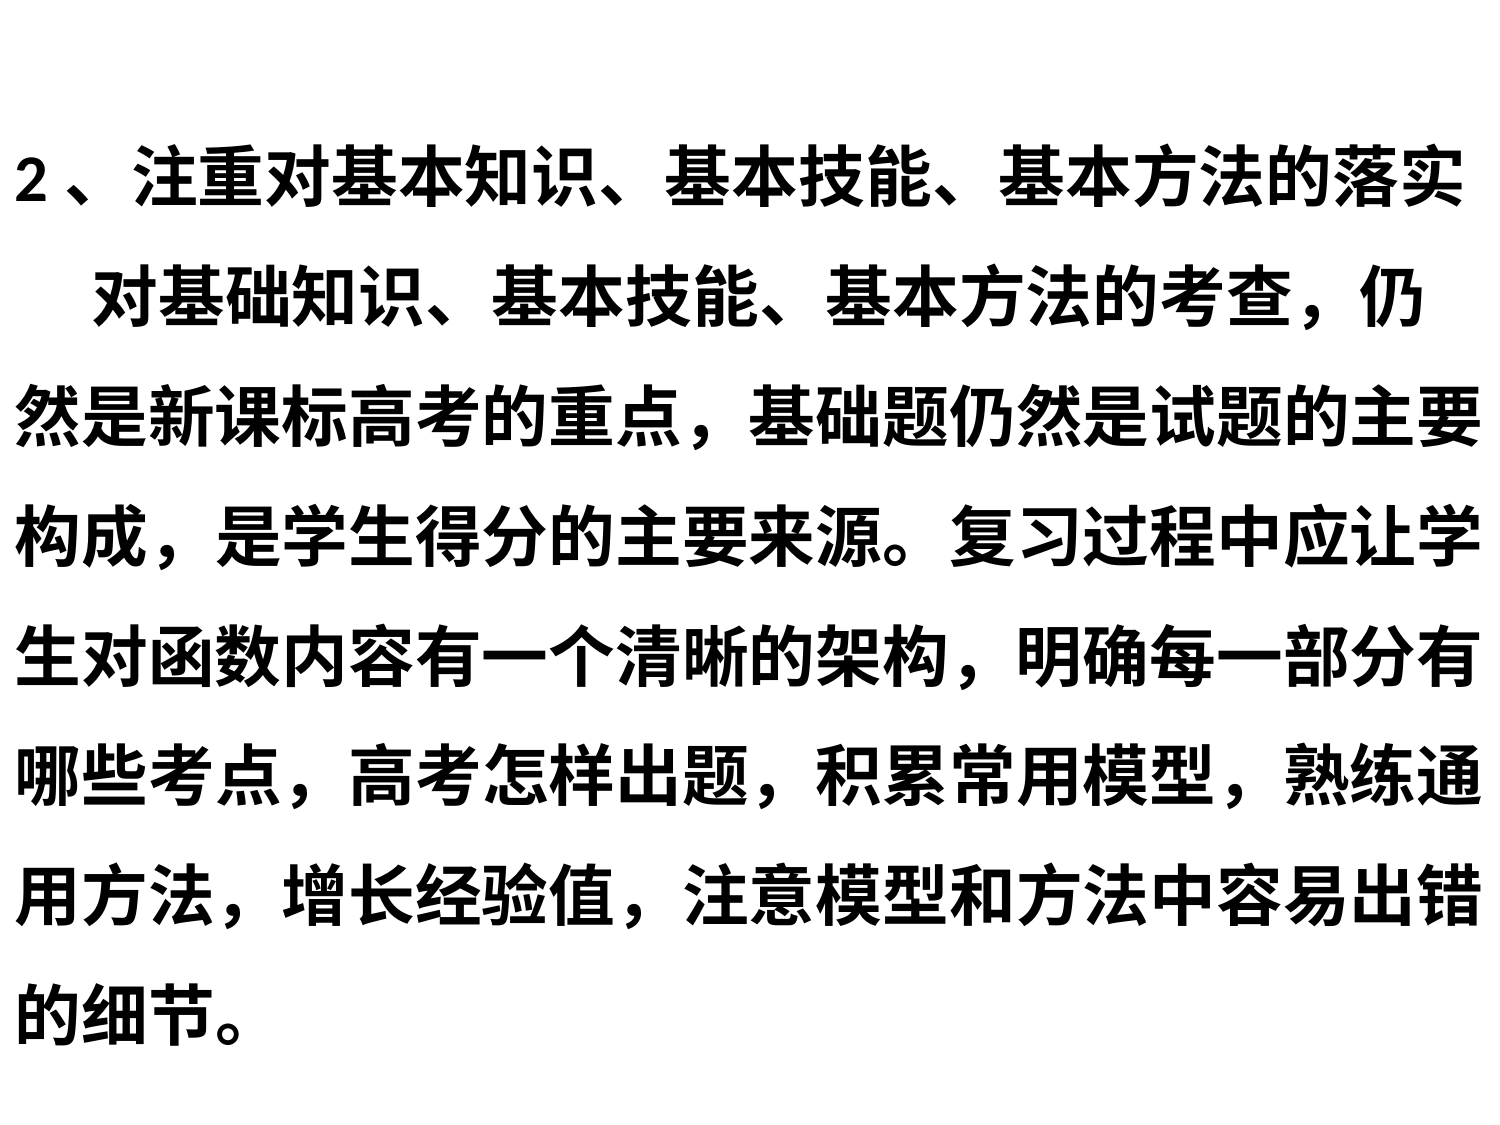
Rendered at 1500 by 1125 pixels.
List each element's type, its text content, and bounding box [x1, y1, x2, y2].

text_box 2、注重对基本知识、基本技能、基本方法的落实 对基础知识、基本技能、基本方法的考查，仍然是新课标高考的重点，基础题仍然是试题的主要构成，是学生得分的主要来源。复习过程中应让学生对函数内容有一个清晰的架构，明确每一部分有哪些考点，高考怎样出题，积累常用模型，熟练通用方法，增长经验值，注意模型和方法中容易出错的细节。 [0, 87, 1500, 1062]
